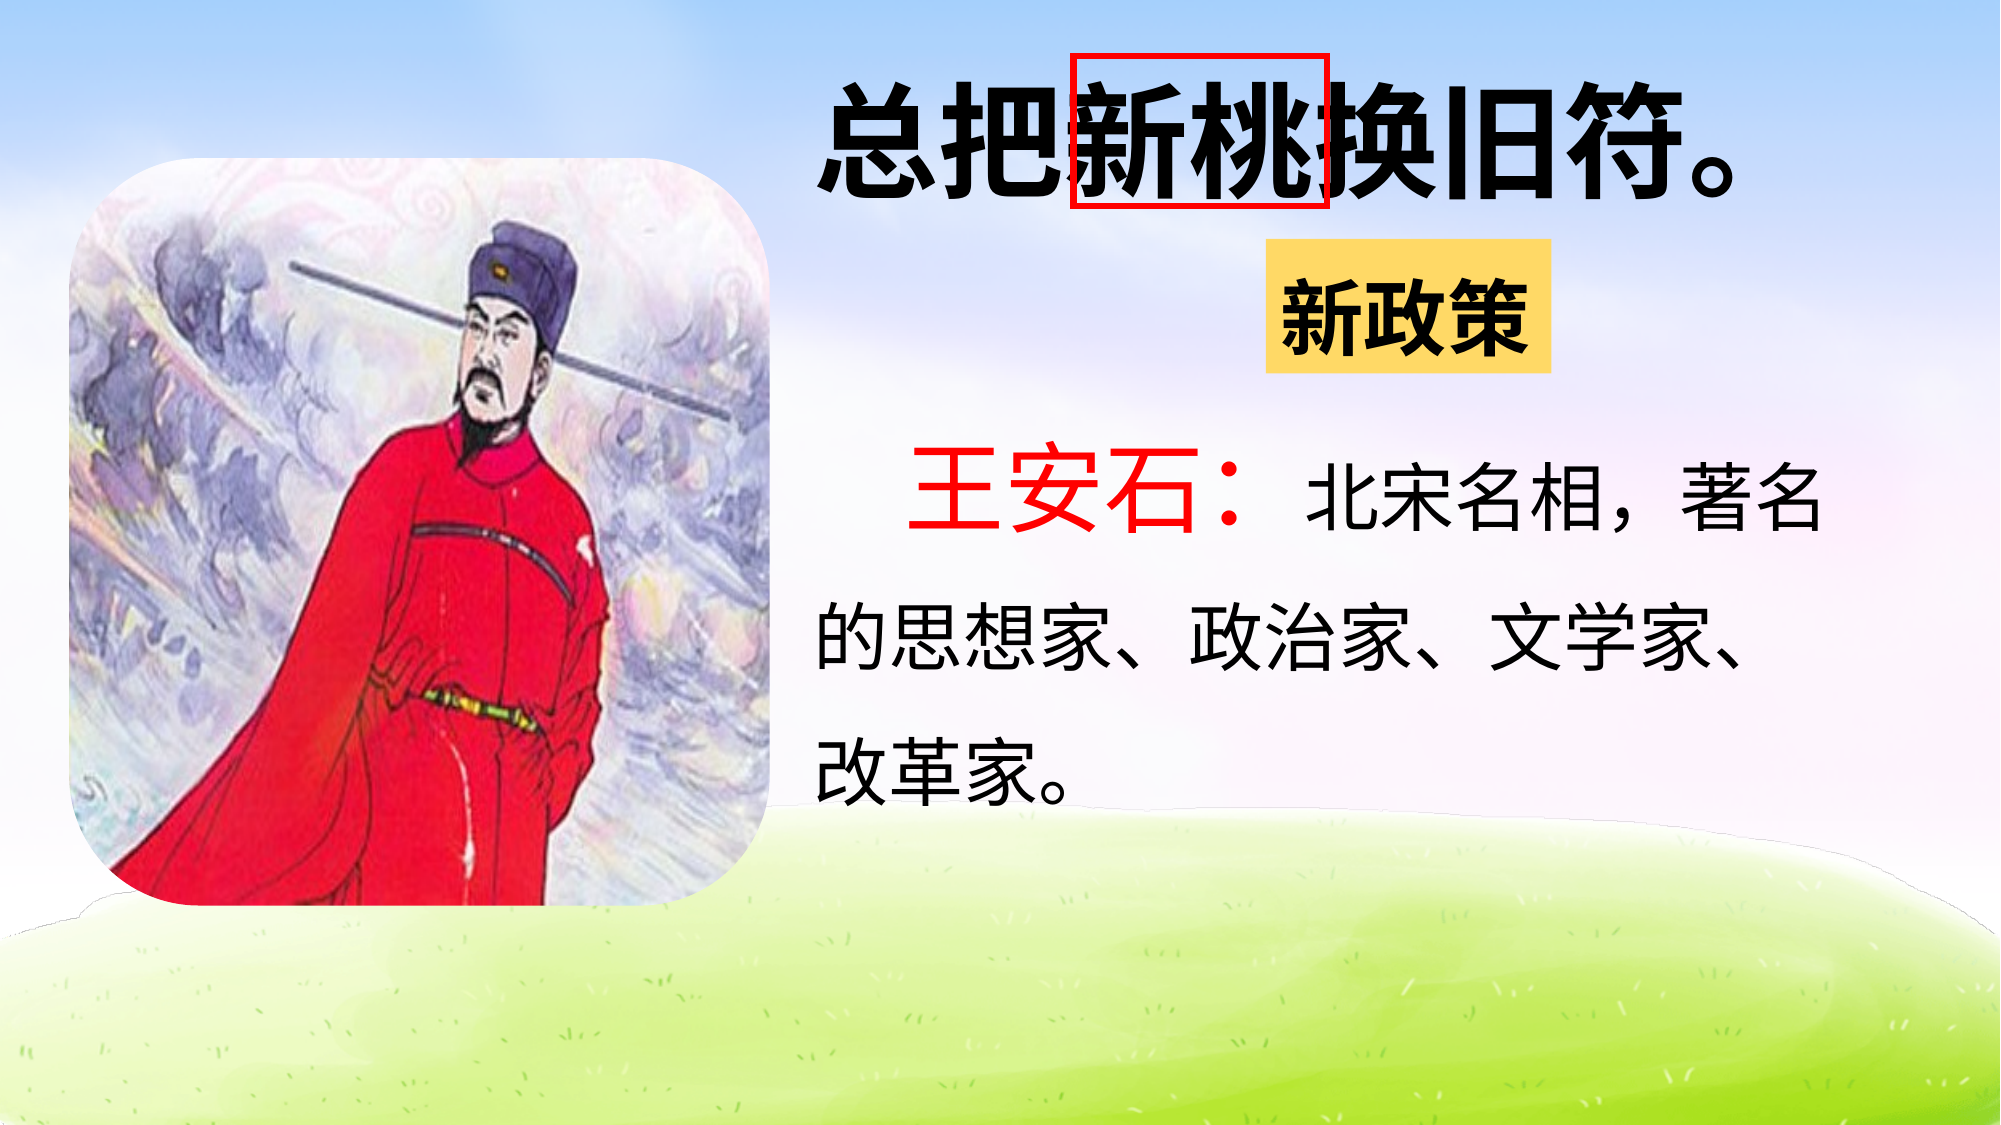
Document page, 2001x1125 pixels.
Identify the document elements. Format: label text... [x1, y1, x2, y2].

picture [0, 0, 2001, 1125]
text_box 王安石：北宋名相，著名的思想家、政治家、文学家、改革家。 [798, 357, 1866, 823]
text_box 新政策 [1265, 238, 1552, 374]
text_box 总把新桃换旧符。 [798, 56, 1889, 221]
text_box [1073, 55, 1328, 207]
